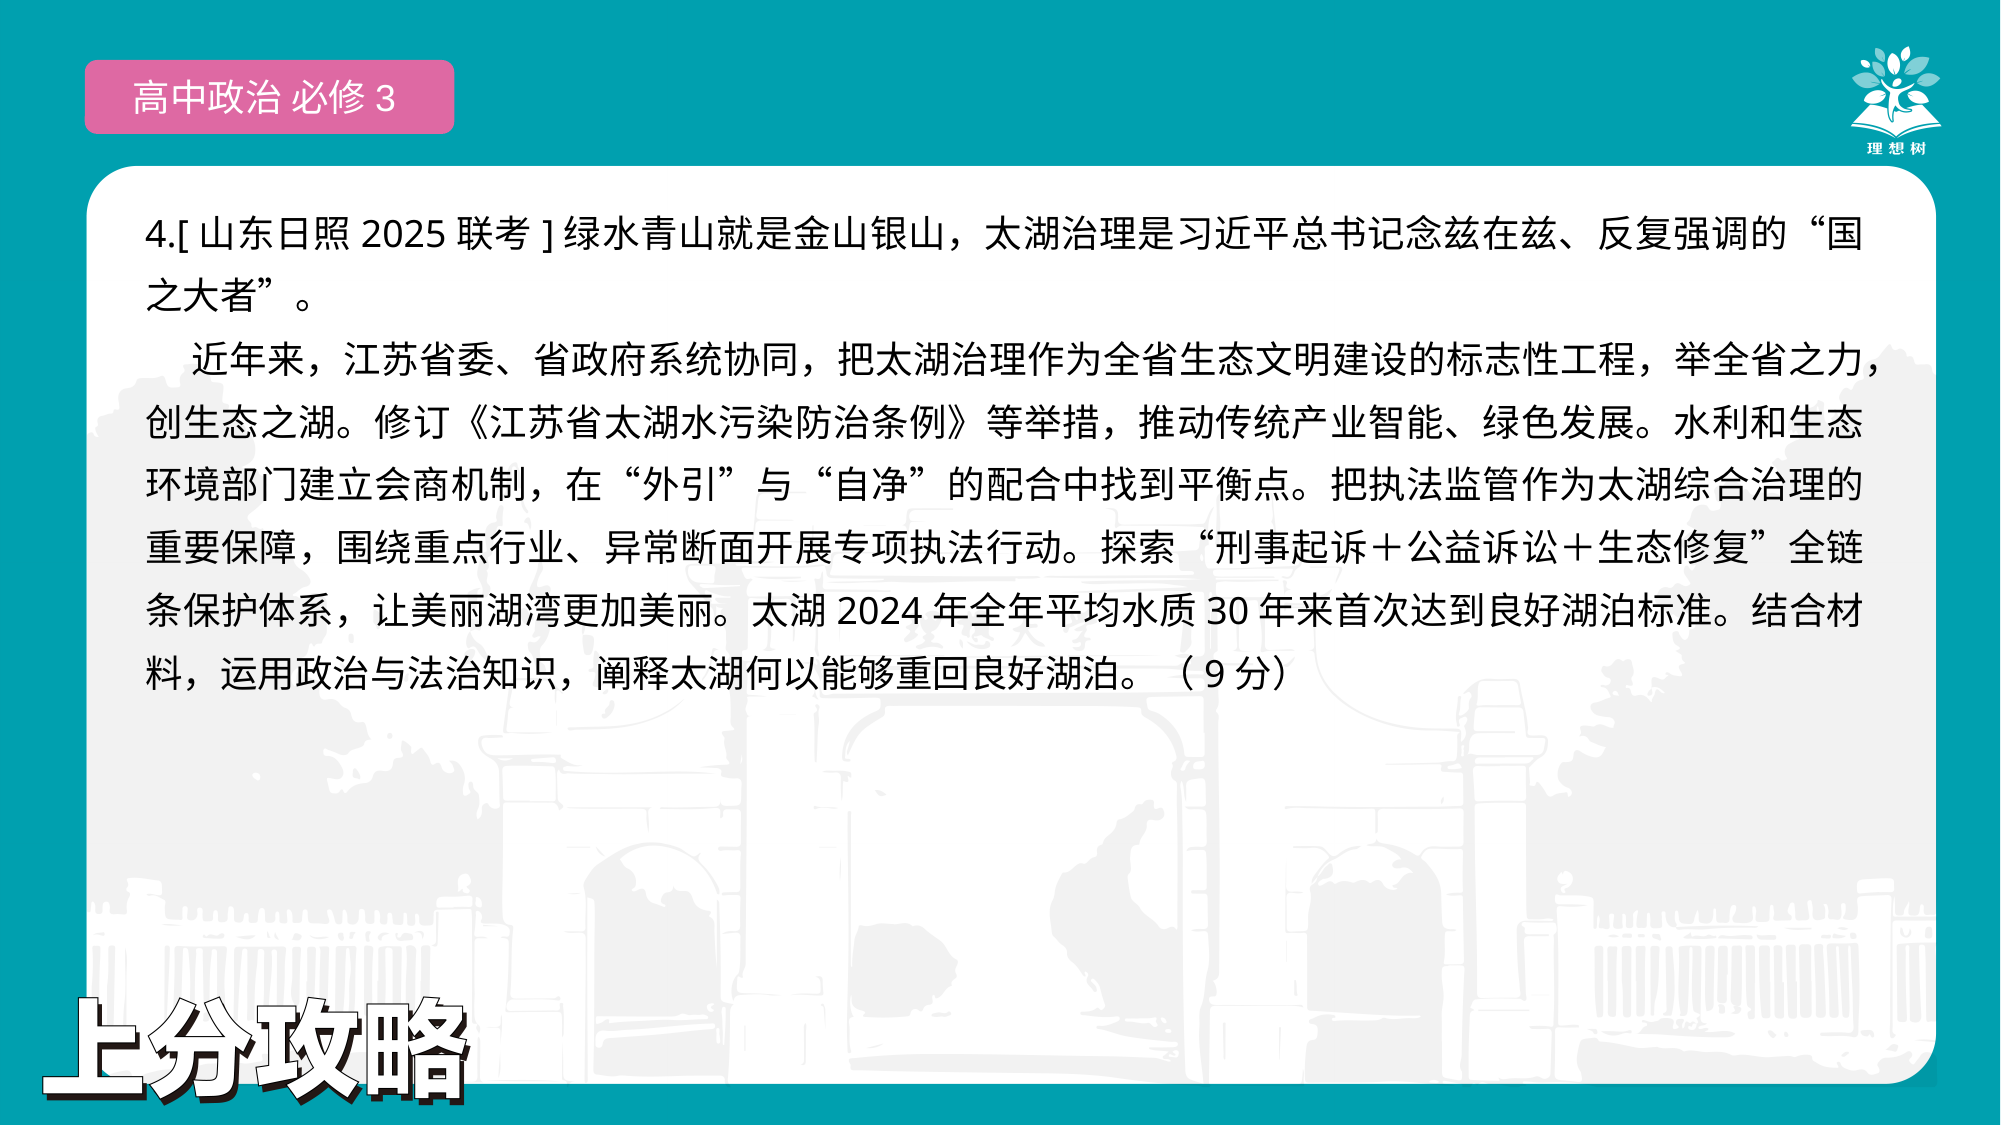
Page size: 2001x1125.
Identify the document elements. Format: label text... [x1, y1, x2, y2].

picture [0, 0, 2001, 1125]
text_box 4.[山东日照2025联考]绿水青山就是金山银山，太湖治理是习近平总书记念兹在兹、反复强调的“国之大者”。 近年来，江苏省委、省政府系统协同，把太湖治理作为全省生态文明建设的标志性工程，举全省之力，创生态之湖。修订《江苏省太湖水污染防治条例》等举措，推动传统产业智能、绿色发展。水利和生态环境部门建立会商机制，在“外引”与“自净”的配合中找到平衡点。把执法监管作为太湖综合治理的重要保障，围绕重点行业、异常断面开展专项执法行动。探索“刑事起诉＋公益诉讼＋生态修复”全链条保护体系，让美丽湖湾更加美丽。太湖2024年全年平均水质30年来首次达到良好湖泊标准。结合材料，运用政治与法治知识，阐释太湖何以能够重回良好湖泊。（9分） [130, 184, 1880, 703]
text_box 高中政治 必修3 [83, 58, 456, 135]
